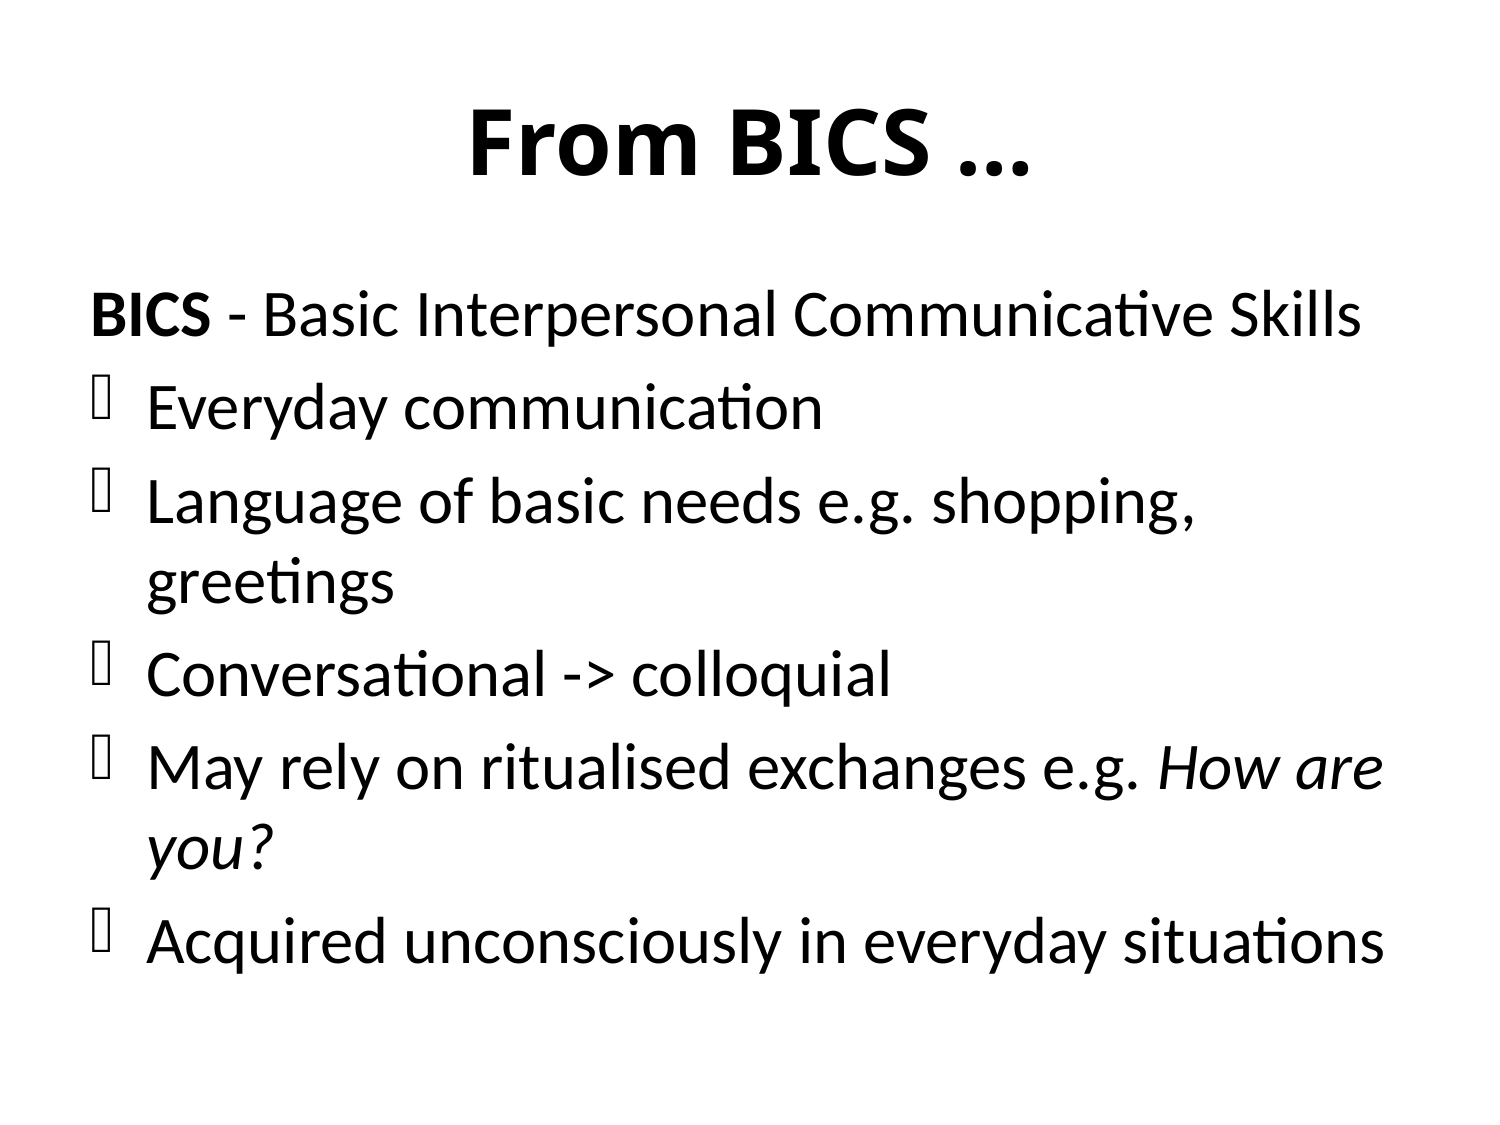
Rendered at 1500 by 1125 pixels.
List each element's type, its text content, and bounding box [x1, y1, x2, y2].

list BICS - Basic Interpersonal Communicative Skills Everyday communication Language of basic needs e.g. shopping, greetings Conversational -> colloquial May rely on ritualised exchanges e.g. How are you? Acquired unconsciously in everyday situations [75, 262, 1425, 1005]
title From BICS … [75, 45, 1425, 233]
